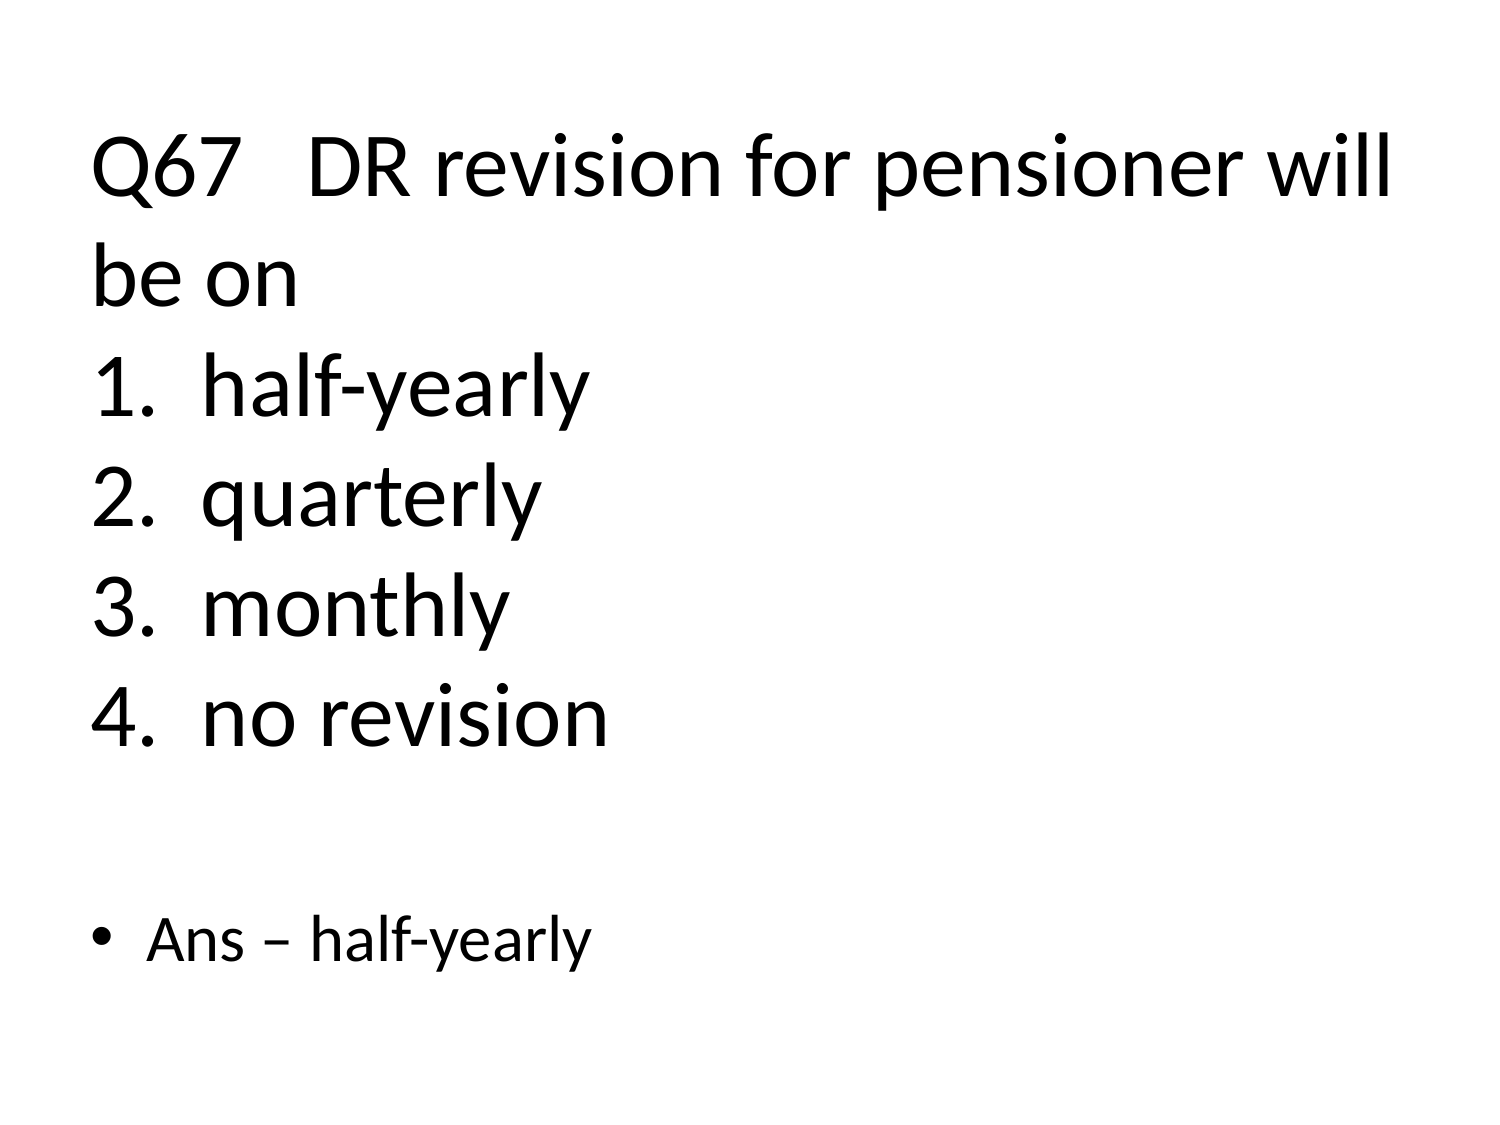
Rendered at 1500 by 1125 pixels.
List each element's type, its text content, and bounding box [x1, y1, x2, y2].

title Q67 DR revision for pensioner will be on 1. half-yearly 2. quarterly 3. monthly 4. no revision [75, 45, 1425, 825]
list Ans – half-yearly [75, 887, 1425, 1005]
